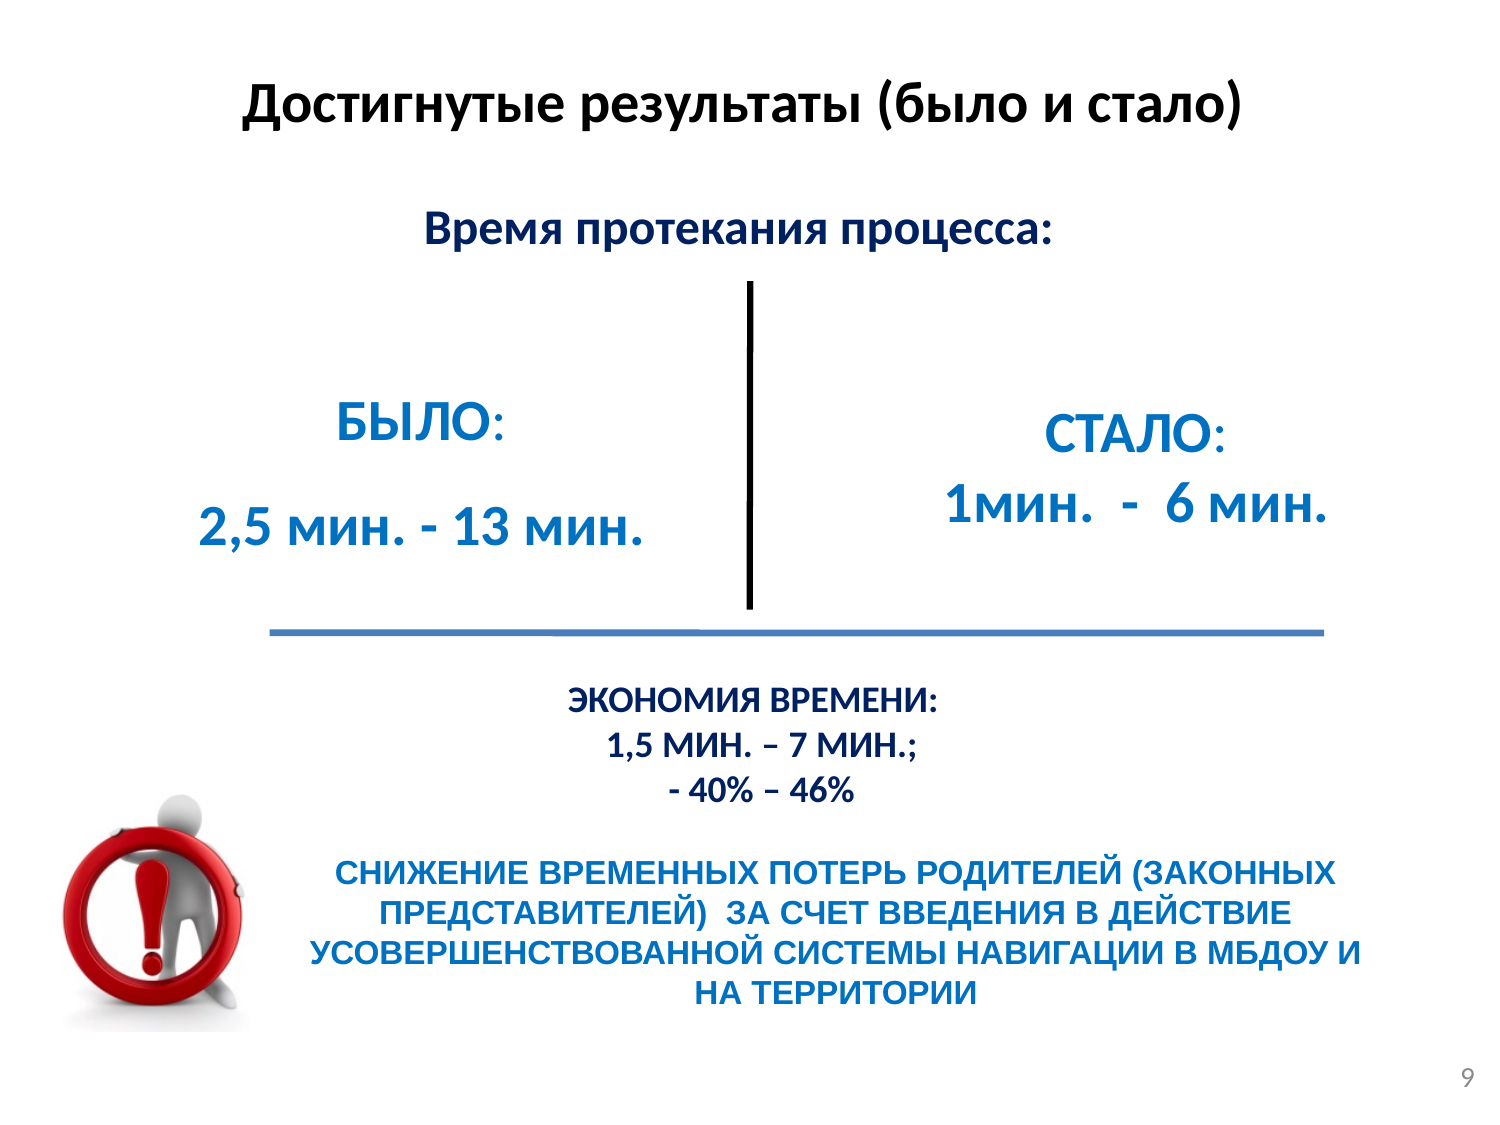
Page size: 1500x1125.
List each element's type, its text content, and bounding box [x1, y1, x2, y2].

text_box СНИЖЕНИЕ ВРЕМЕННЫХ ПОТЕРЬ РОДИТЕЛЕЙ (ЗАКОННЫХ ПРЕДСТАВИТЕЛЕЙ) ЗА СЧЕТ ВВЕДЕНИЯ В ДЕЙСТВИЕ УСОВЕРШЕНСТВОВАННОЙ СИСТЕМЫ НАВИГАЦИИ В МБДОУ И НА ТЕРРИТОРИИ [285, 843, 1392, 1019]
text_box СТАЛО: 1мин. - 6 мин. [831, 351, 1442, 587]
text_box ЭКОНОМИЯ ВРЕМЕНИ: 1,5 МИН. – 7 МИН.; - 40% – 46% [386, 667, 1137, 818]
picture [23, 773, 282, 1032]
text_box [748, 281, 752, 610]
text_box 9 [1429, 1045, 1490, 1106]
text_box Достигнутые результаты (было и стало) [75, 45, 1425, 153]
text_box БЫЛО: 2,5 мин. - 13 мин. [117, 339, 727, 610]
text_box Время протекания процесса: [70, 187, 1421, 841]
